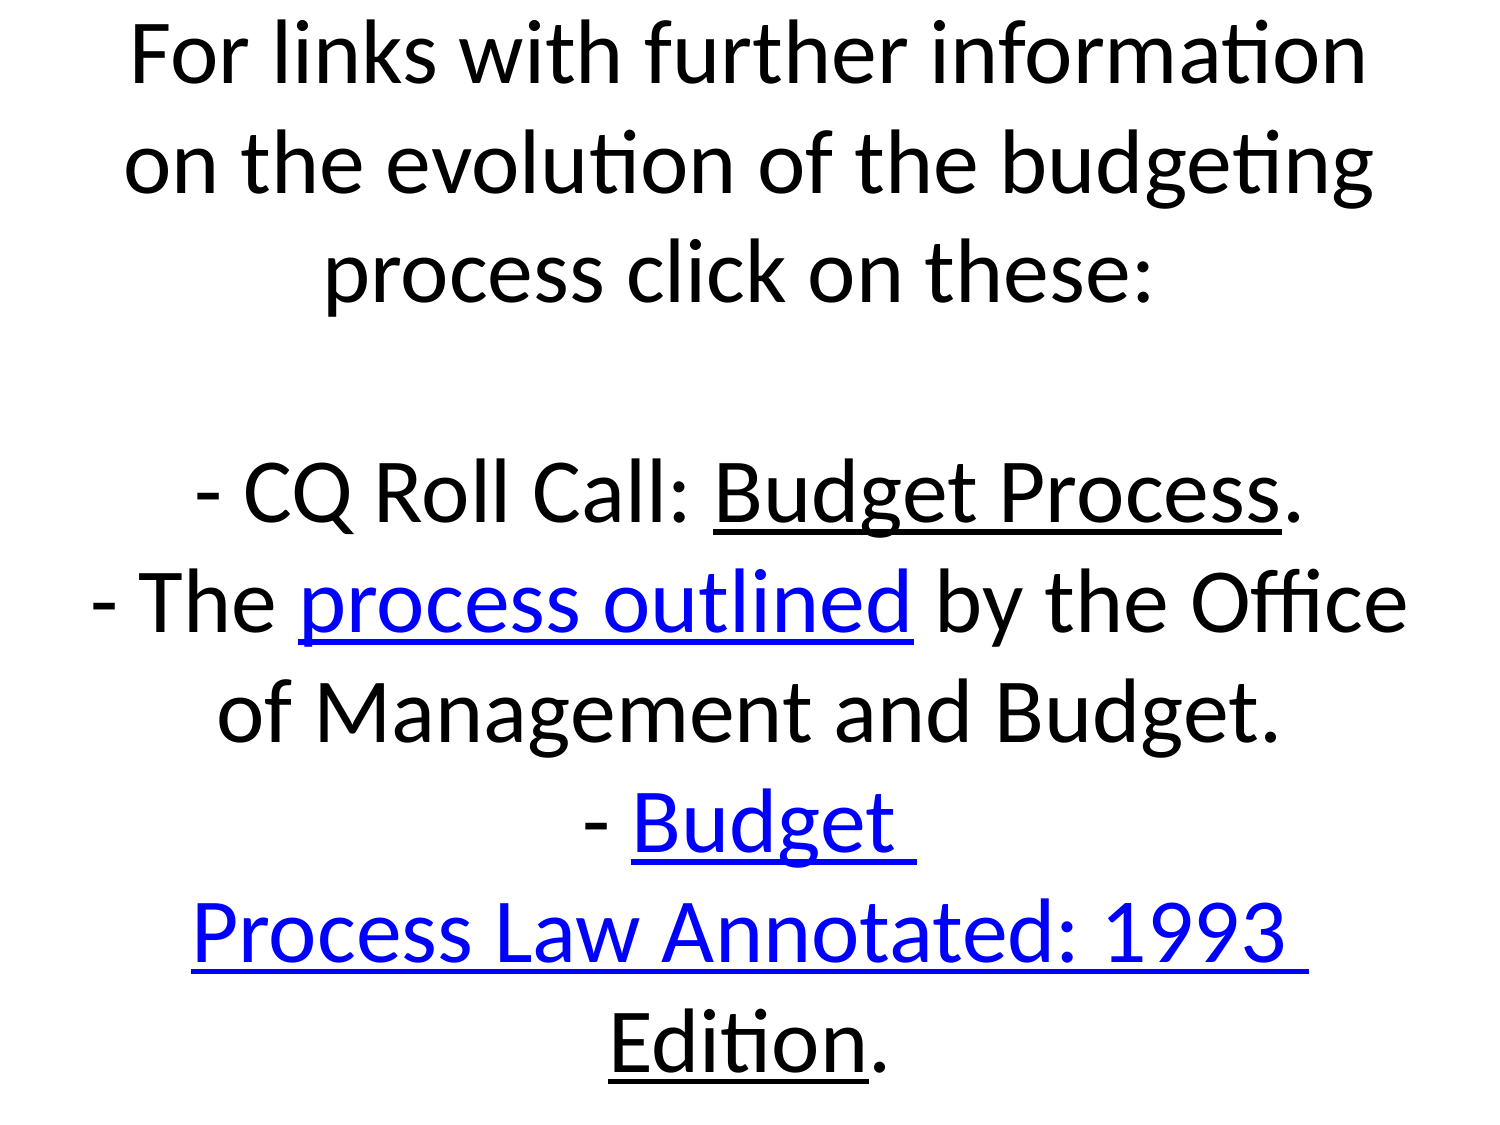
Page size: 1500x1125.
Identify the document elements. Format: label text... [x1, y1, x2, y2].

title For links with further information on the evolution of the budgeting process click on these: - CQ Roll Call: Budget Process. - The process outlined by the Office of Management and Budget. - Budget Process Law Annotated: 1993 Edition. [74, 44, 1426, 1038]
